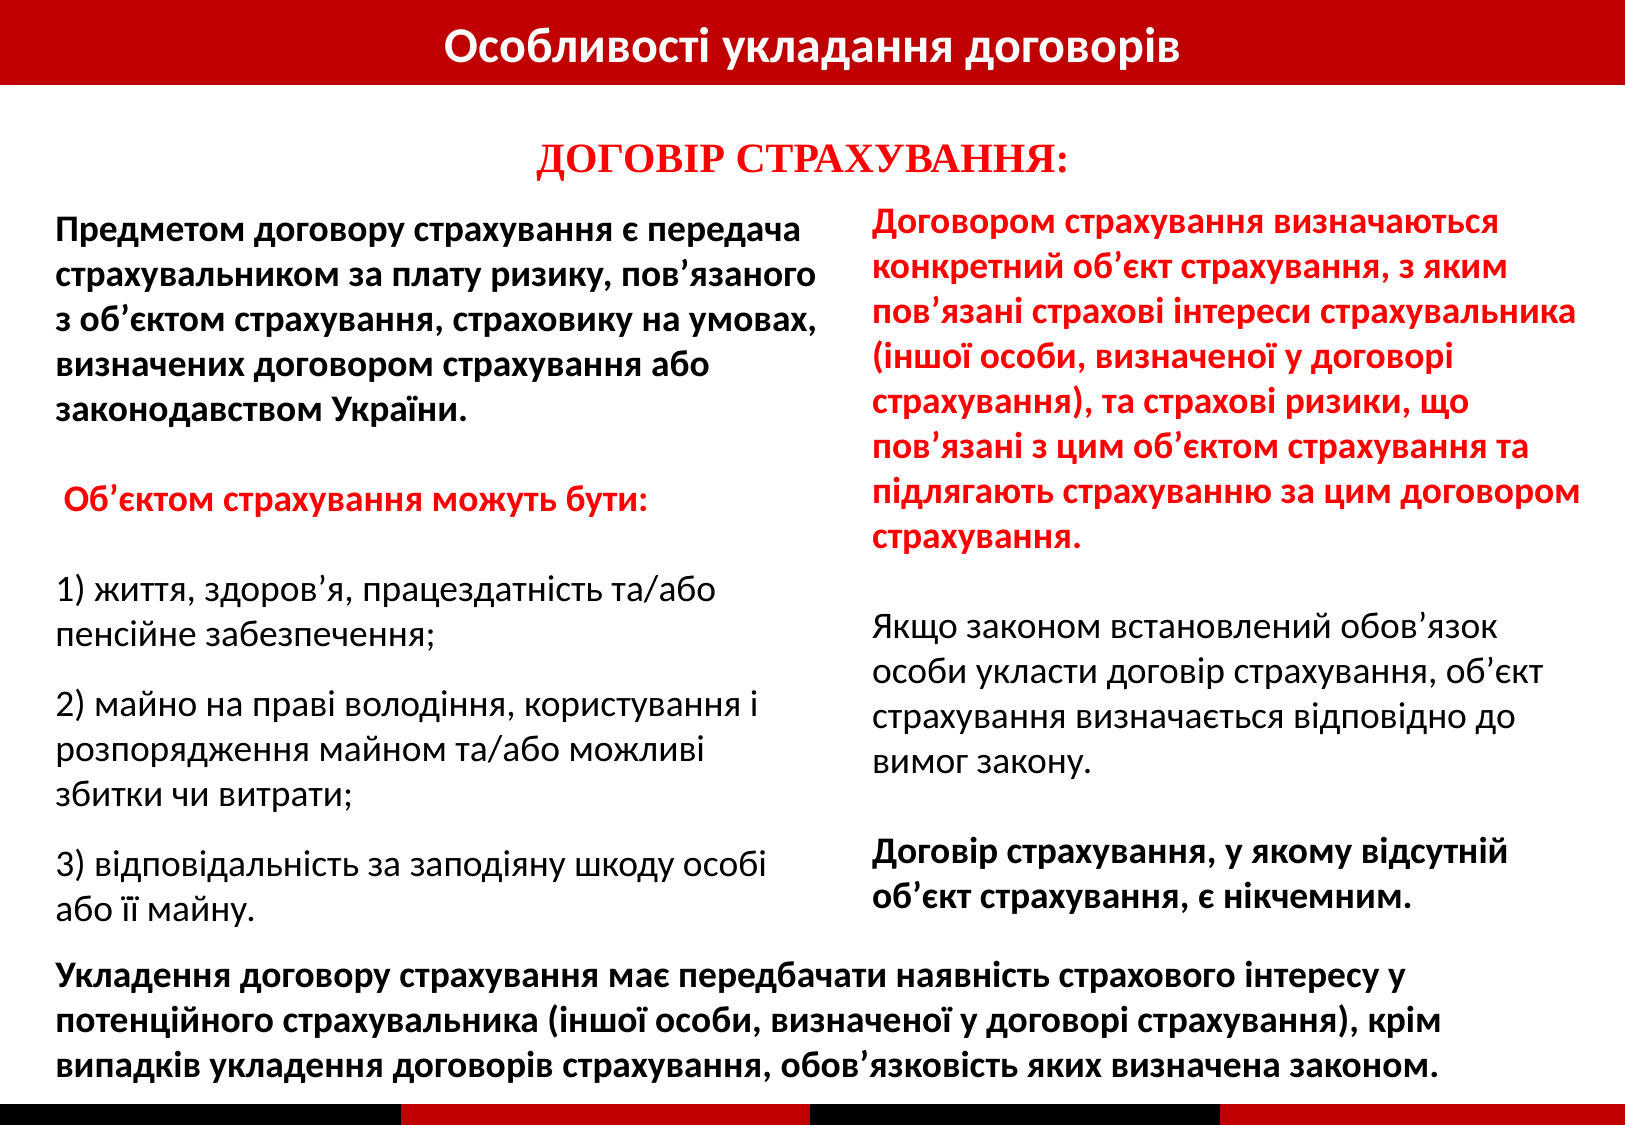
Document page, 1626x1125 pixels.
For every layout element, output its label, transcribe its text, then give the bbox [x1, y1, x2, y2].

text_box [1220, 1104, 1625, 1125]
text_box [0, 1104, 401, 1125]
text_box Договором страхування визначаються конкретний об’єкт страхування, з яким пов’язані страхові інтереси страхувальника (іншої особи, визначеної у договорі страхування), та страхові ризики, що пов’язані з цим об’єктом страхування та підлягають страхуванню за цим договором страхування. Якщо законом встановлений обов’язок особи укласти договір страхування, об’єкт страхування визначається відповідно до вимог закону. Договір страхування, у якому відсутній об’єкт страхування, є нікчемним. [857, 189, 1602, 924]
text_box [810, 1104, 1220, 1125]
text_box Особливості укладання договорів [0, 0, 1625, 85]
text_box Предметом договору страхування є передача страхувальником за плату ризику, пов’язаного з об’єктом страхування, страховику на умовах, визначених договором страхування або законодавством України. Об’єктом страхування можуть бути: 1) життя, здоров’я, працездатність та/або пенсійне забезпечення; 2) майно на праві володіння, користування і розпорядження майном та/або можливі збитки чи витрати; 3) відповідальність за заподіяну шкоду особі або її майну. [40, 196, 836, 936]
text_box ДОГОВІР СТРАХУВАННЯ: [35, 123, 1571, 189]
text_box [401, 1104, 810, 1125]
text_box Укладення договору страхування має передбачати наявність страхового інтересу у потенційного страхувальника (іншої особи, визначеної у договорі страхування), крім випадків укладення договорів страхування, обов’язковість яких визначена законом. [40, 942, 1604, 1093]
